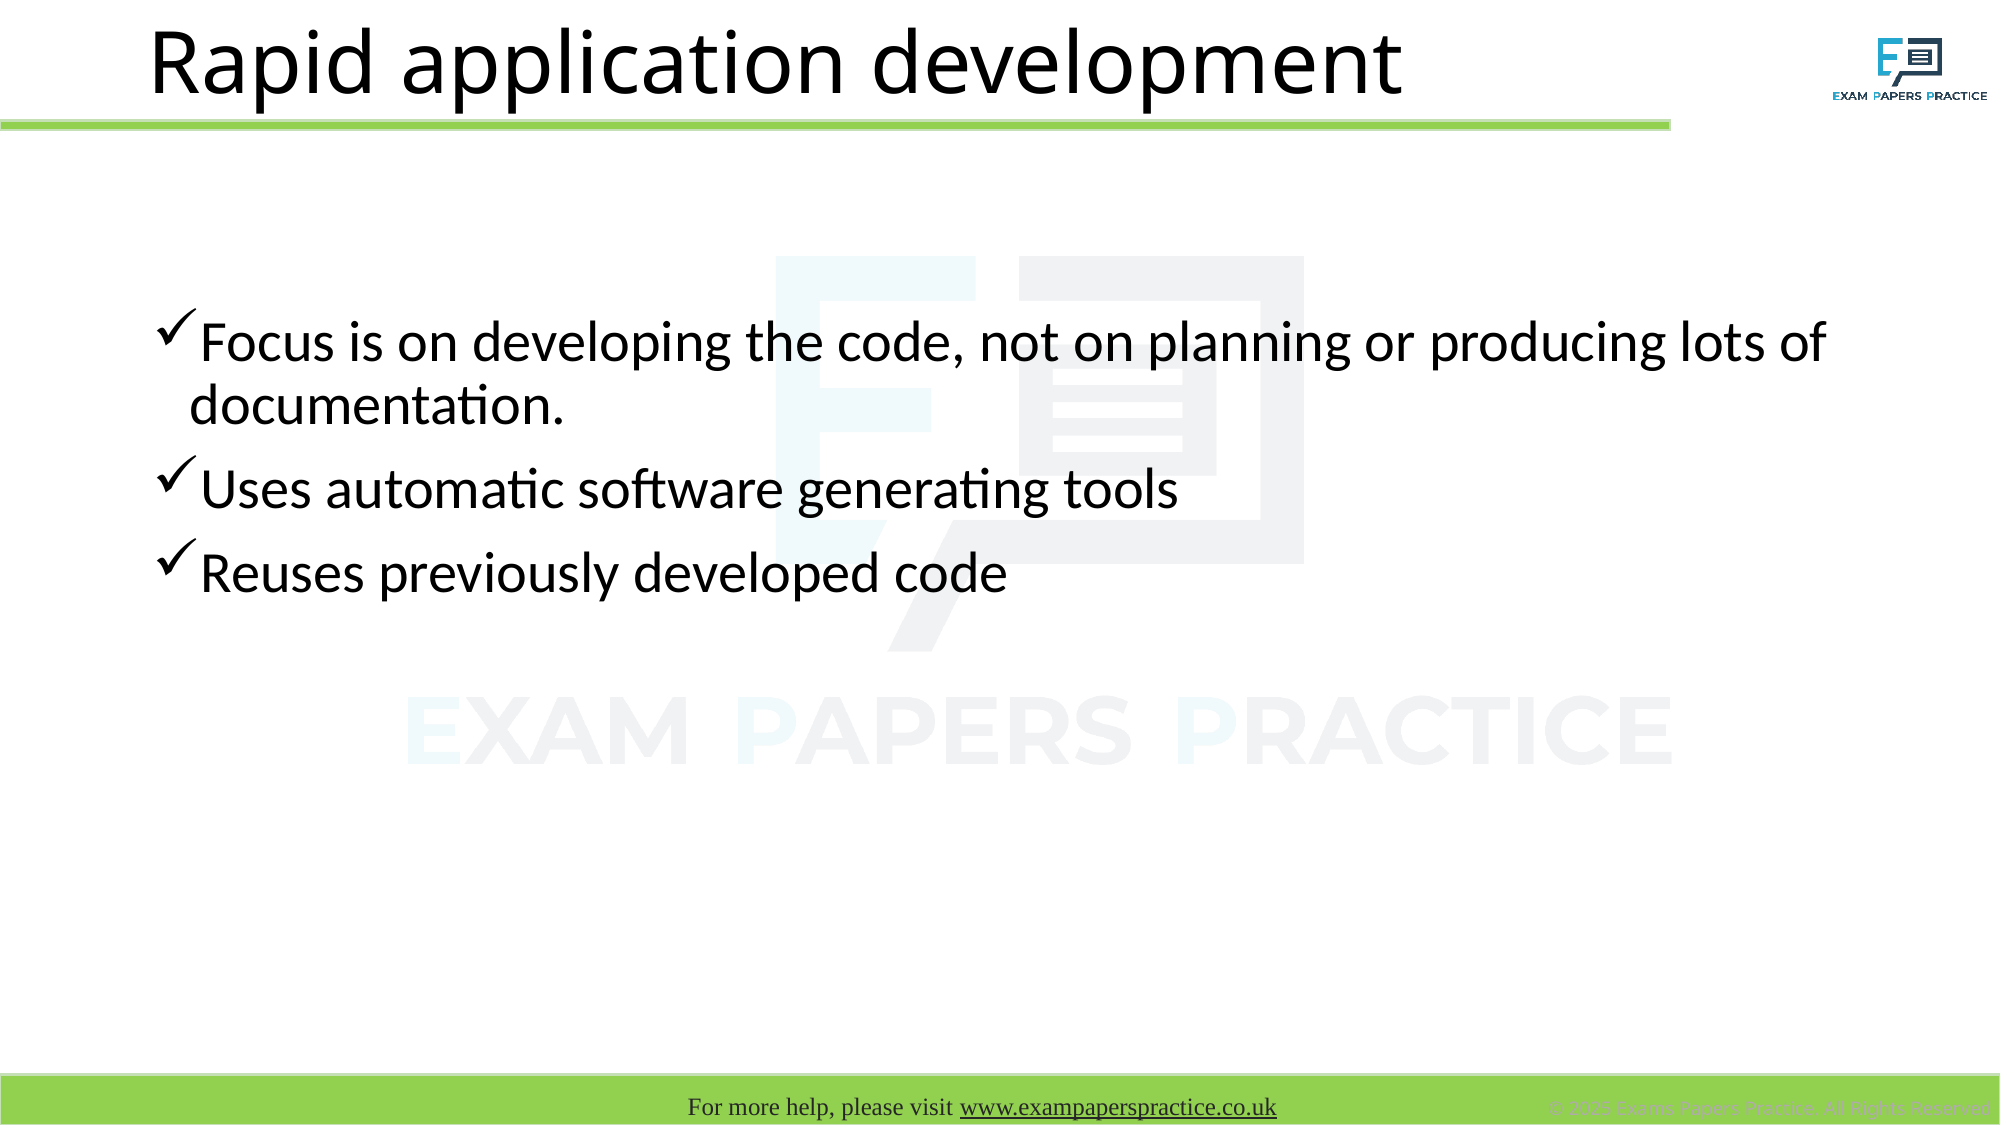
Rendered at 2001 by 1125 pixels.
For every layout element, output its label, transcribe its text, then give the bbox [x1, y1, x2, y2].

list Focus is on developing the code, not on planning or producing lots of documentation. Uses automatic software generating tools Reuses previously developed code [137, 304, 1863, 1018]
title Rapid application development [132, 11, 1858, 121]
